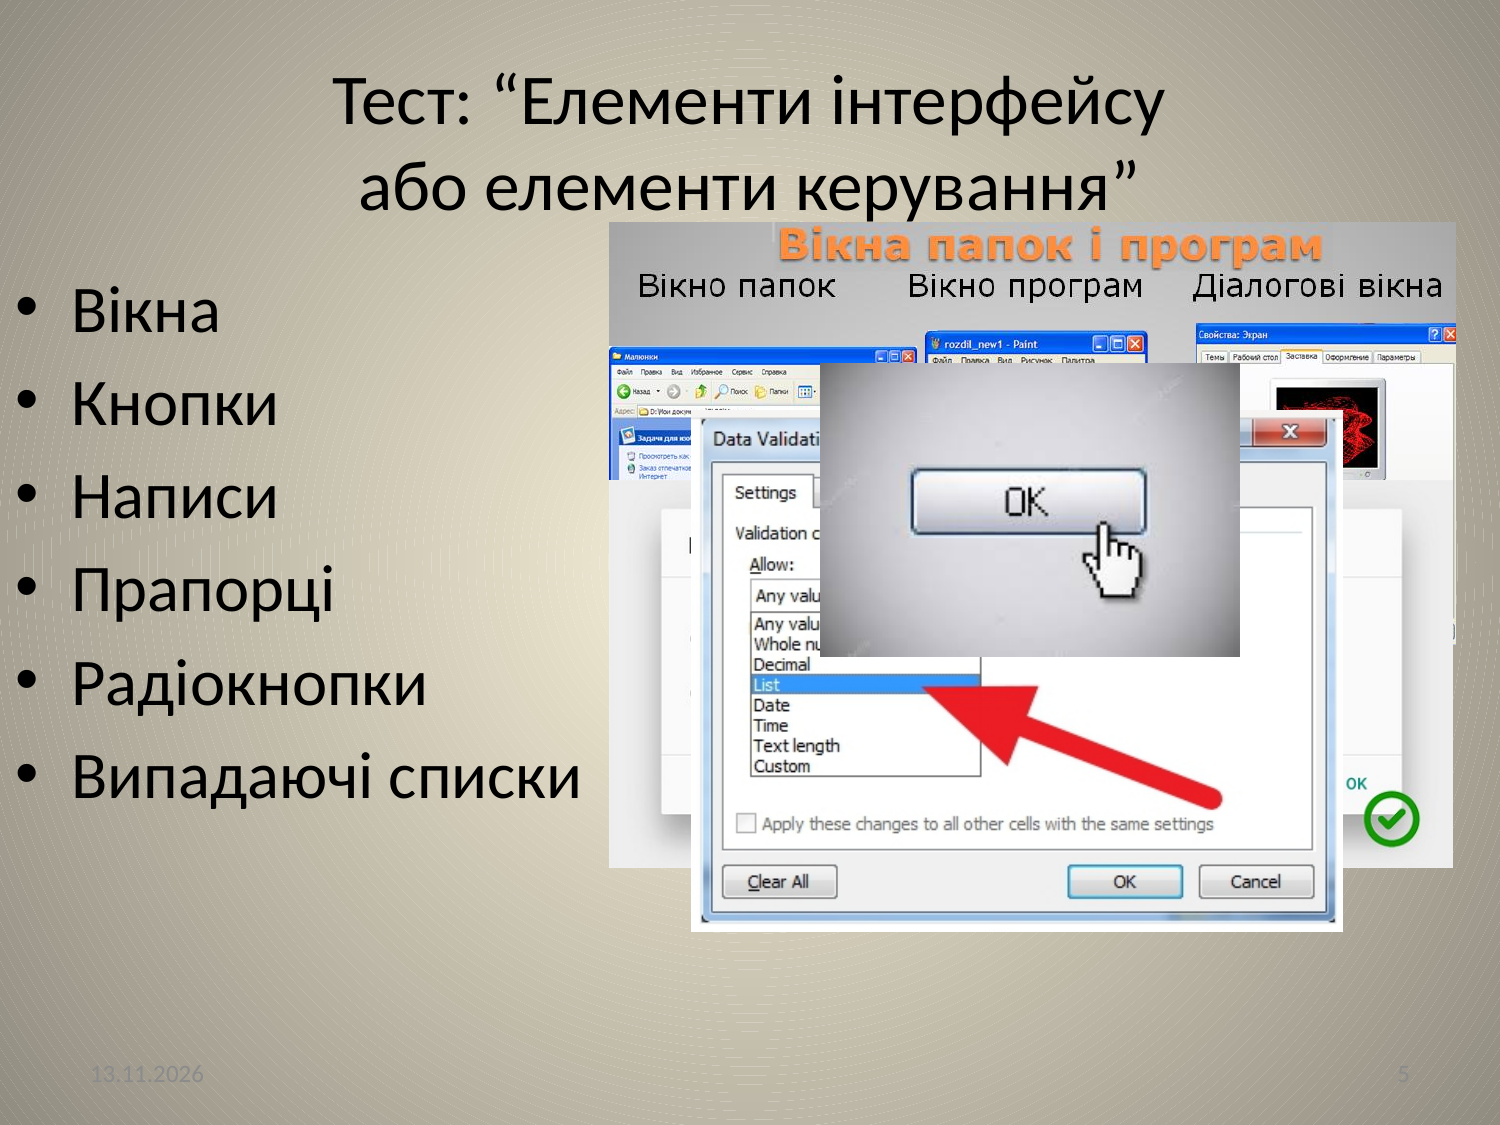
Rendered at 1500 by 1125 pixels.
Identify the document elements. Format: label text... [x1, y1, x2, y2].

title Тест: “Елементи інтерфейсу або елементи керування” [75, 45, 1425, 233]
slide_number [75, 1042, 425, 1103]
slide_number 5 [1074, 1042, 1425, 1103]
list Вікна Кнопки Написи Прапорці Радіокнопки Випадаючі списки [0, 257, 687, 1001]
picture [609, 222, 1456, 933]
